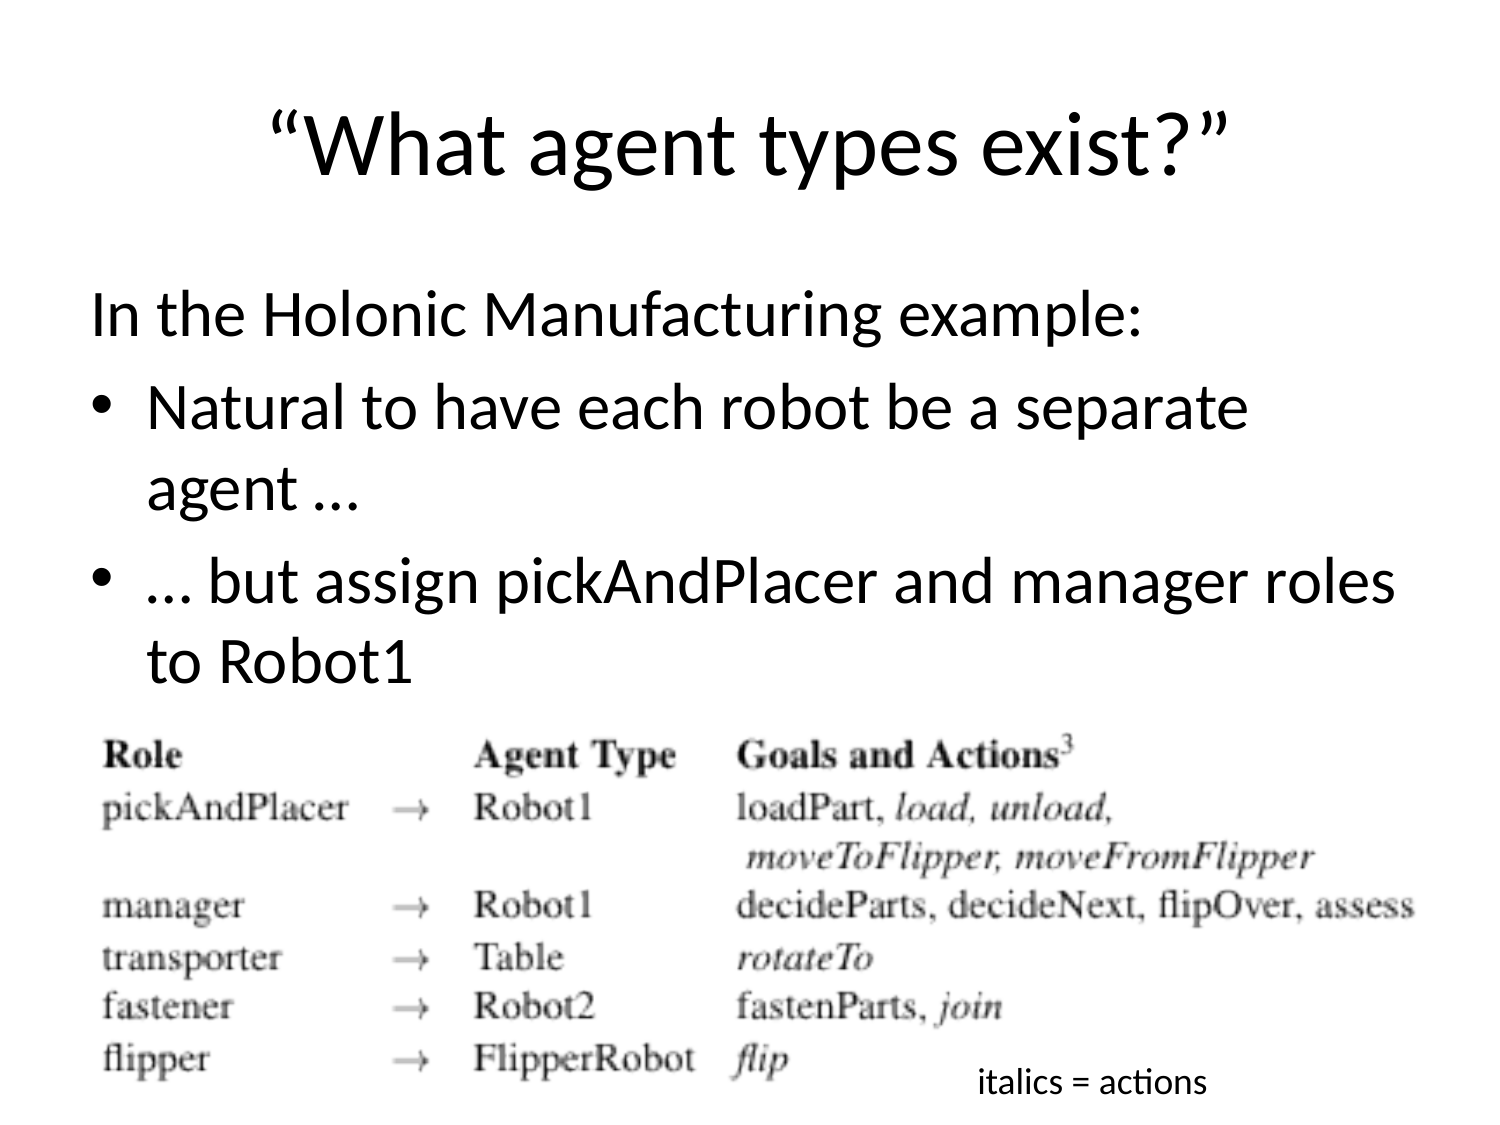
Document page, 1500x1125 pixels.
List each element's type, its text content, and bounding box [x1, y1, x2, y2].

title “What agent types exist?” [75, 45, 1425, 233]
picture [87, 724, 1434, 1097]
list In the Holonic Manufacturing example: Natural to have each robot be a separate agent … … but assign pickAndPlacer and manager roles to Robot1 [75, 262, 1425, 1005]
text_box italics = actions [962, 1049, 1463, 1110]
